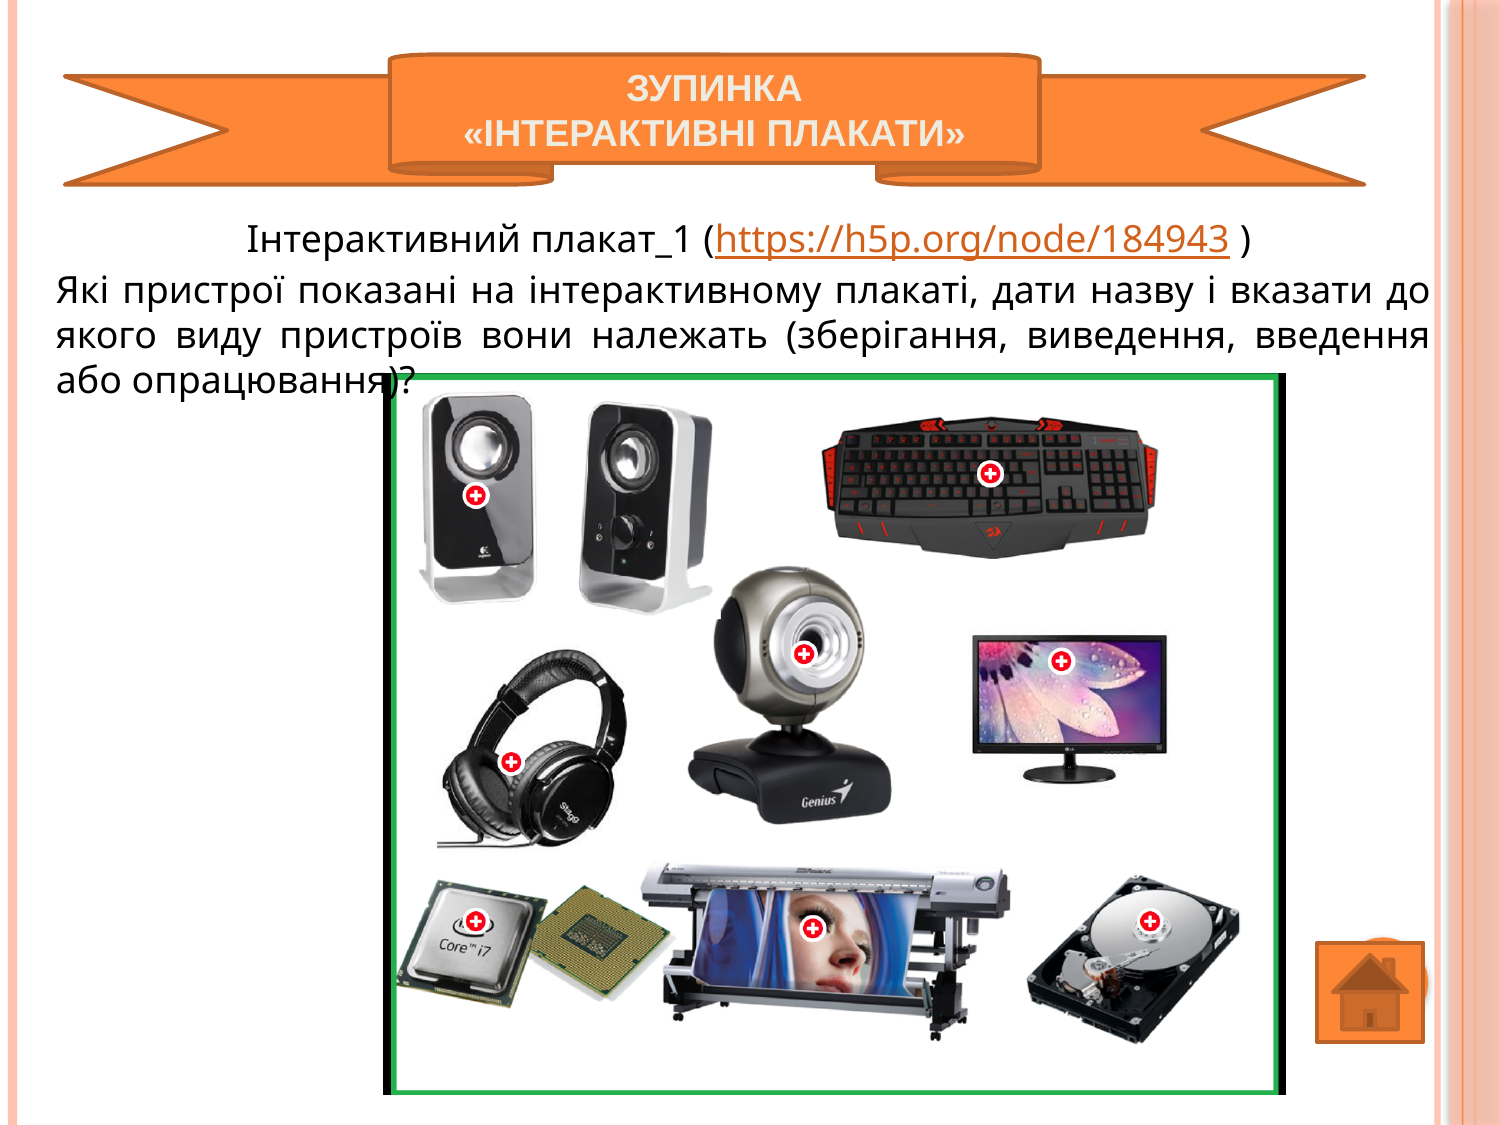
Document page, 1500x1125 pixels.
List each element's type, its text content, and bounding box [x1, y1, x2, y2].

text_box ЗУПИНКА «ІНТЕРАКТИВНІ ПЛАКАТИ» [62, 52, 1367, 187]
text_box Інтерактивний плакат_1 (https://h5p.org/node/184943 ) Які пристрої показані на інтерактивному плакаті, дати назву і вказати до якого виду пристроїв вони належать (зберігання, виведення, введення або опрацювання)? [41, 207, 1447, 409]
text_box [1315, 941, 1425, 1044]
picture [383, 372, 1287, 1096]
